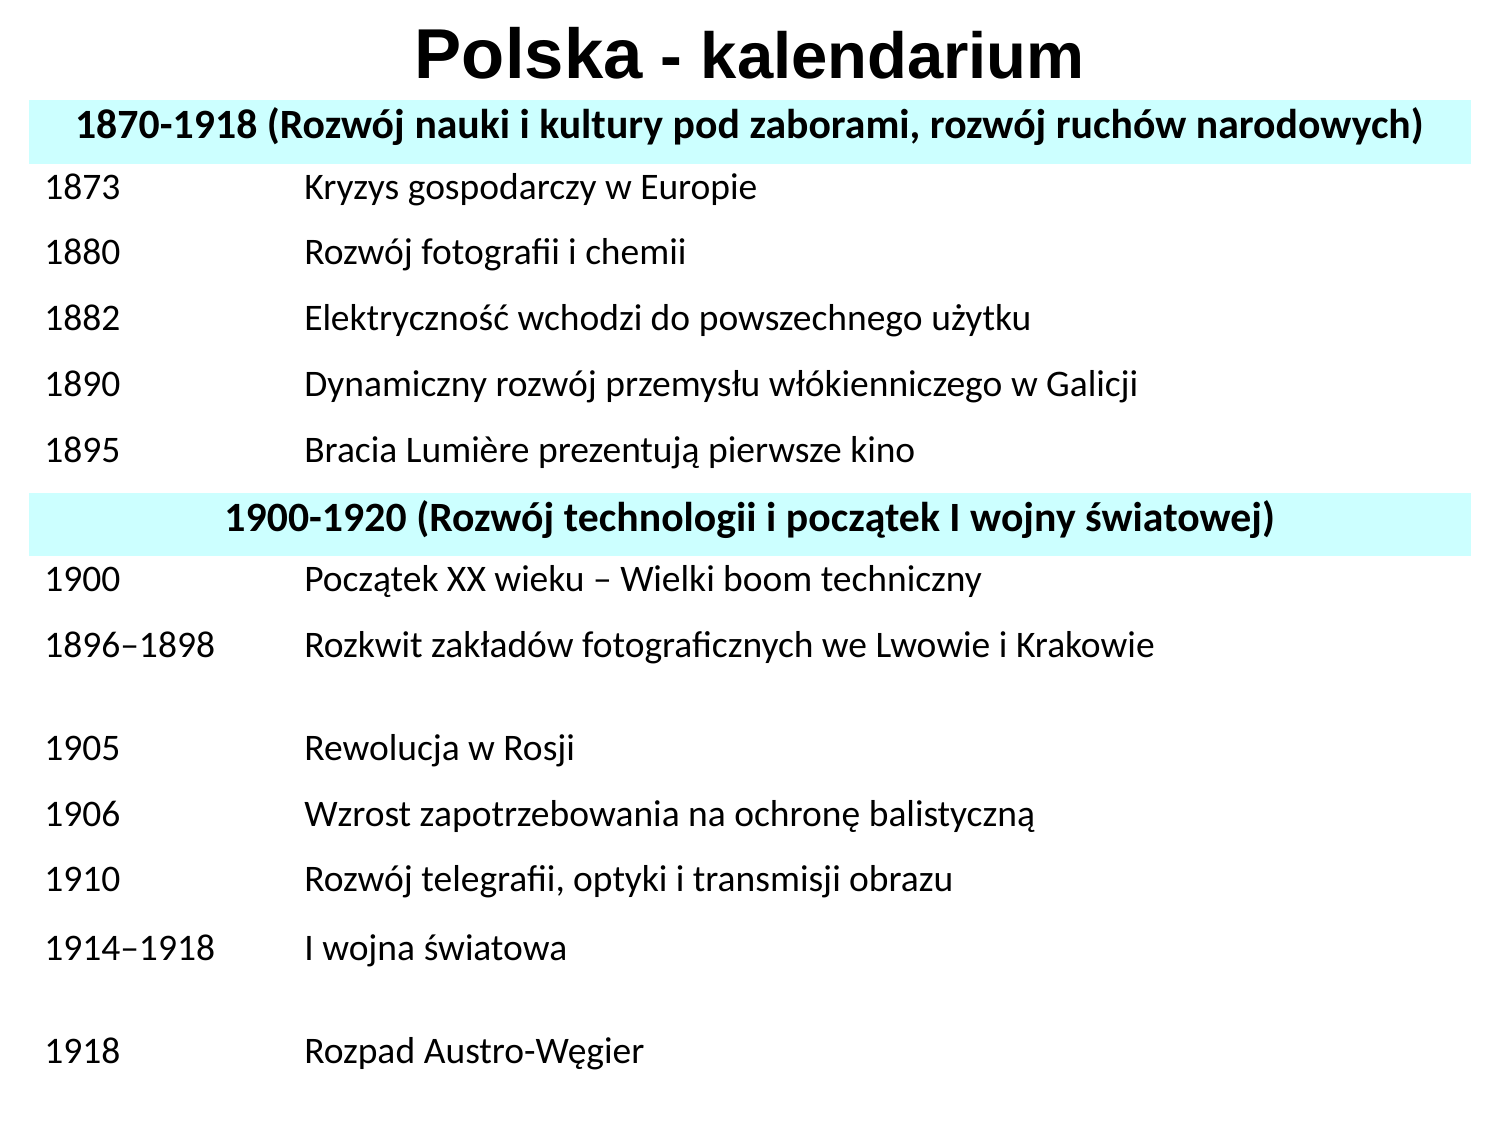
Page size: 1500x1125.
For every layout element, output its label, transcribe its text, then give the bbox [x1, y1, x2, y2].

table_cell 1918 [29, 1028, 289, 1094]
table_cell Rewolucja w Rosji [289, 725, 1471, 790]
table_cell 1873 [29, 164, 289, 229]
table_cell 1882 [29, 295, 289, 361]
table_cell 1880 [29, 229, 289, 295]
table_cell 1890 [29, 361, 289, 427]
table_header 1870-1918 (Rozwój nauki i kultury pod zaborami, rozwój ruchów narodowych) [29, 100, 1471, 164]
table_cell I wojna światowa [289, 925, 1471, 1028]
table_cell 1896–1898 [29, 622, 289, 725]
table_cell Rozwój fotografii i chemii [289, 229, 1471, 295]
table_cell Kryzys gospodarczy w Europie [289, 164, 1471, 229]
table_cell Dynamiczny rozwój przemysłu włókienniczego w Galicji [289, 361, 1471, 427]
title Polska - kalendarium [0, 0, 1500, 100]
table_cell Bracia Lumière prezentują pierwsze kino [289, 427, 1471, 493]
table_cell Elektryczność wchodzi do powszechnego użytku [289, 295, 1471, 361]
table_cell Początek XX wieku – Wielki boom techniczny [289, 556, 1471, 622]
table_cell 1895 [29, 427, 289, 493]
table_cell 1905 [29, 725, 289, 790]
table_cell 1906 [29, 790, 289, 856]
table_cell Rozkwit zakładów fotograficznych we Lwowie i Krakowie [289, 622, 1471, 725]
table_cell Rozpad Austro-Węgier [289, 1028, 1471, 1094]
table_cell Rozwój telegrafii, optyki i transmisji obrazu [289, 856, 1471, 925]
table_cell 1914–1918 [29, 925, 289, 1028]
table_cell 1900-1920 (Rozwój technologii i początek I wojny światowej) [29, 493, 1471, 556]
table_cell 1900 [29, 556, 289, 622]
table_cell Wzrost zapotrzebowania na ochronę balistyczną [289, 790, 1471, 856]
table_cell 1910 [29, 856, 289, 925]
